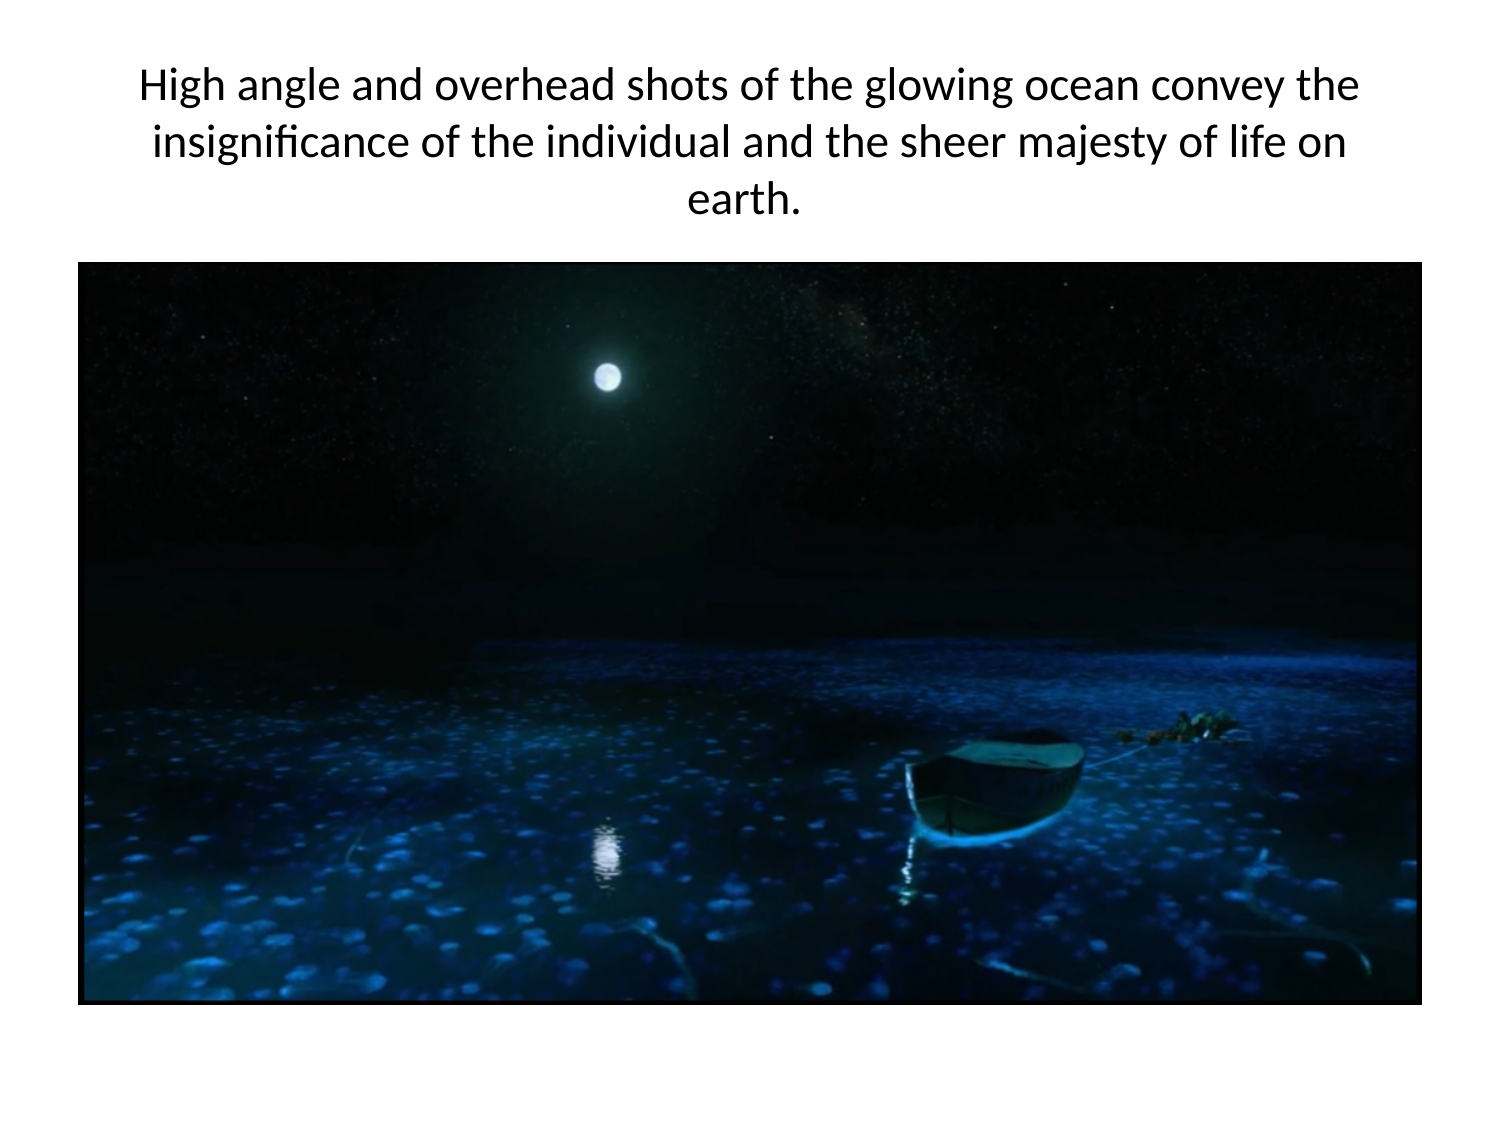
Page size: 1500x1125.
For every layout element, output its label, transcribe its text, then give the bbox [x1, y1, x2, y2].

title High angle and overhead shots of the glowing ocean convey the insignificance of the individual and the sheer majesty of life on earth. [75, 45, 1425, 233]
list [78, 262, 1422, 1006]
